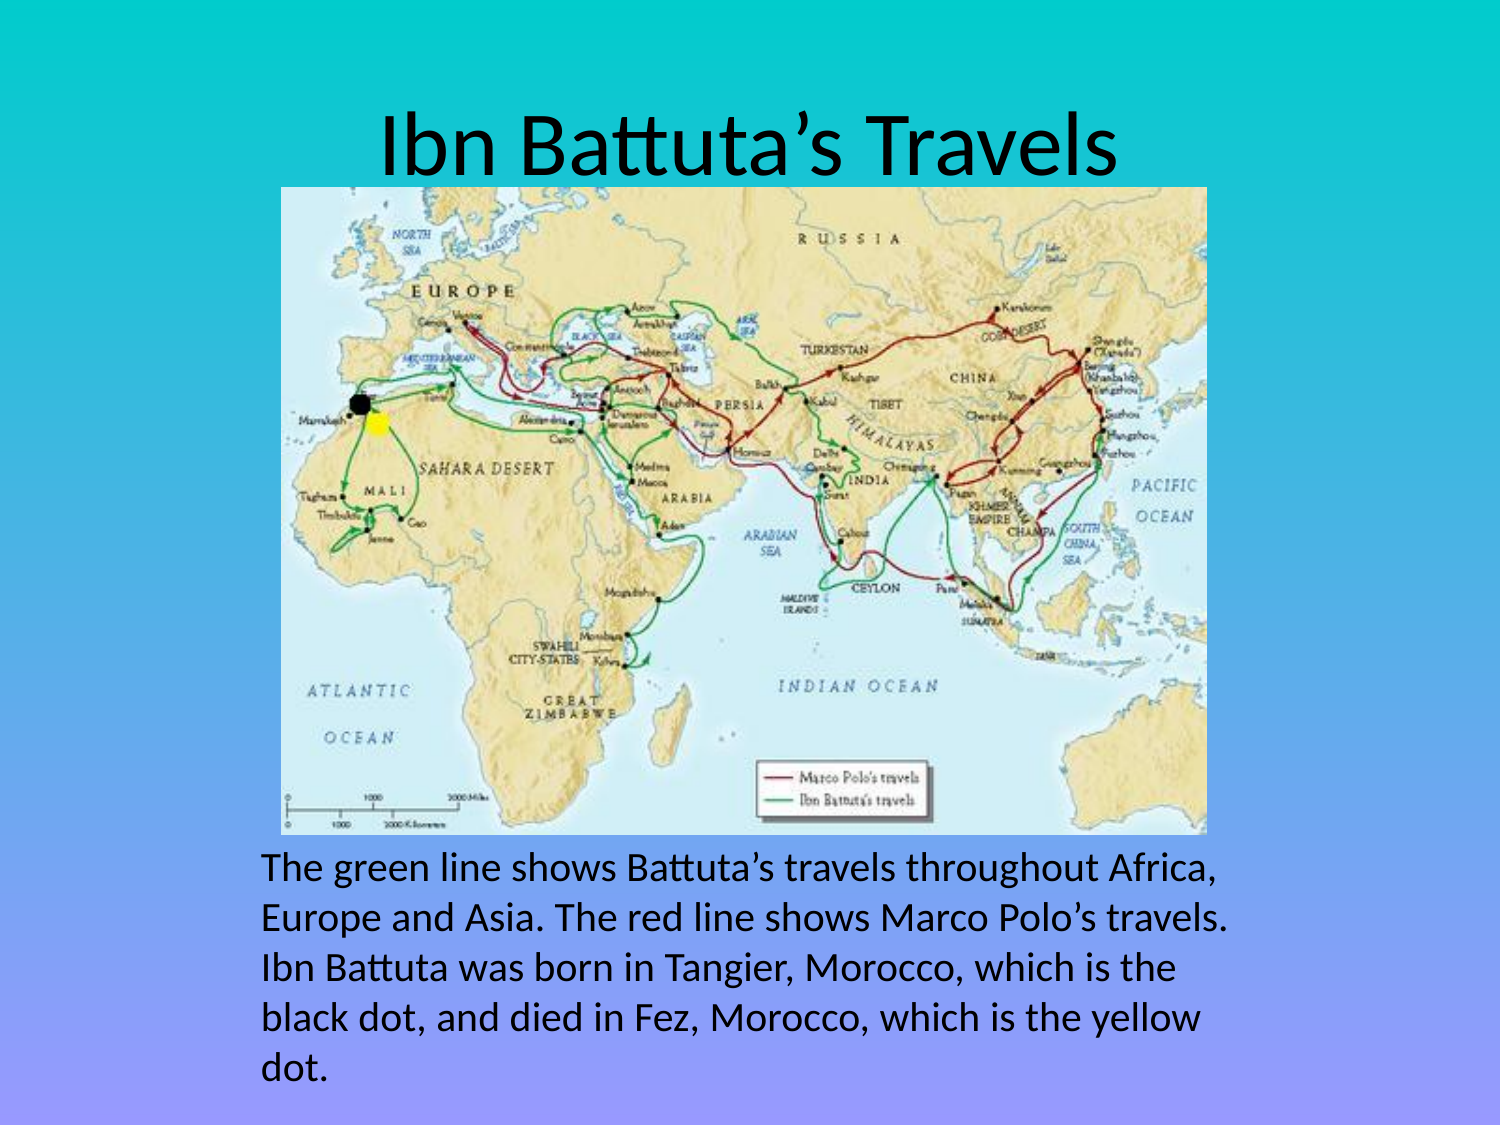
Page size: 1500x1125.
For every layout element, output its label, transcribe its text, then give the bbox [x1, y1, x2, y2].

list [280, 187, 1207, 835]
text_box The green line shows Battuta’s travels throughout Africa, Europe and Asia. The red line shows Marco Polo’s travels. Ibn Battuta was born in Tangier, Morocco, which is the black dot, and died in Fez, Morocco, which is the yellow dot. [246, 832, 1278, 1097]
title Ibn Battuta’s Travels [75, 45, 1425, 233]
